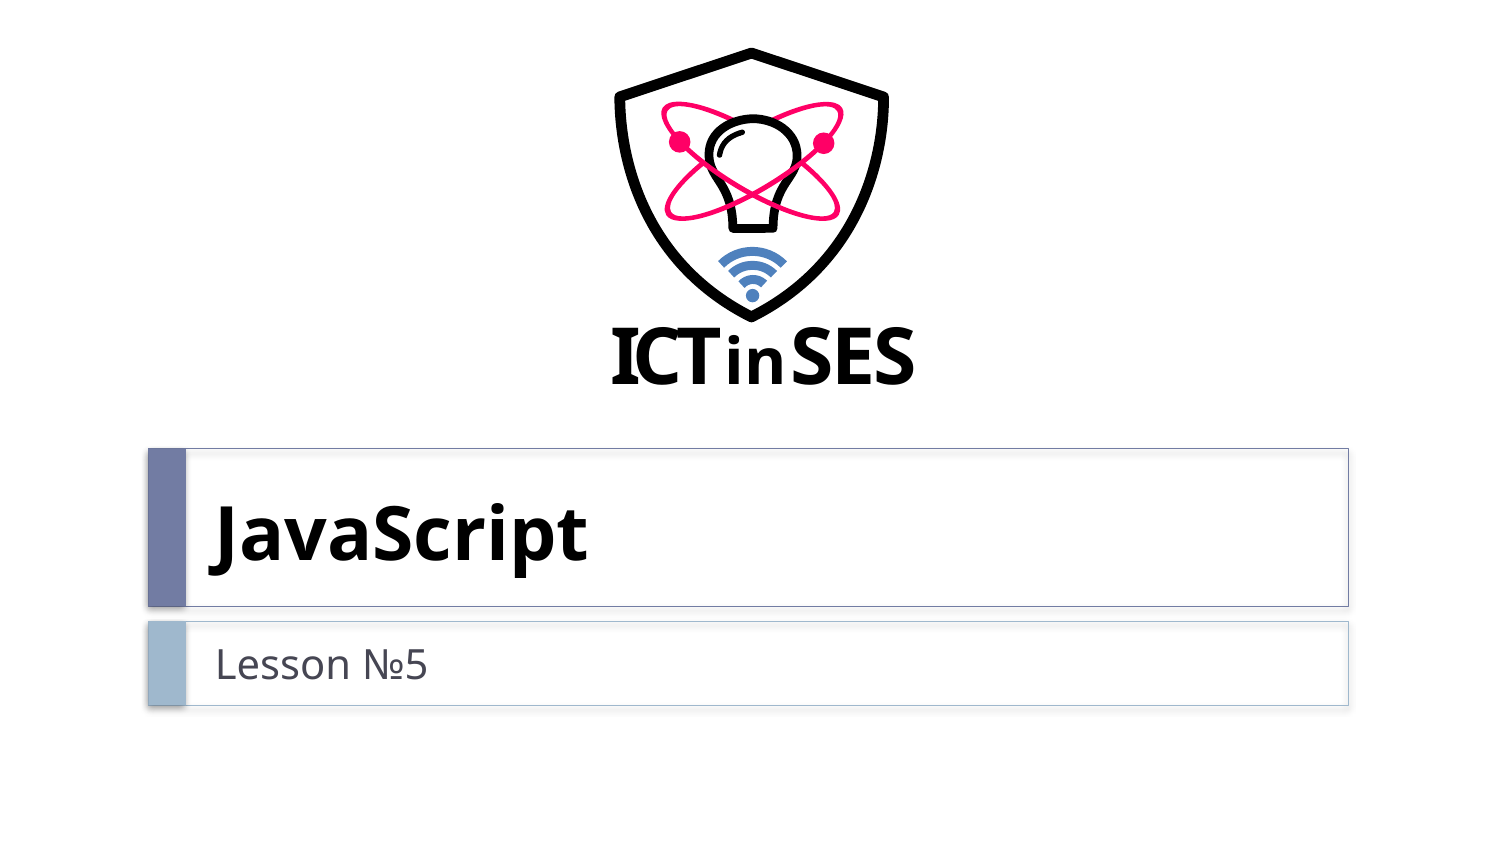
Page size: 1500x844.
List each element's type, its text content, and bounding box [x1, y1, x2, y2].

subtitle Lesson №5 [200, 630, 1325, 697]
title JavaScript [200, 478, 1325, 600]
